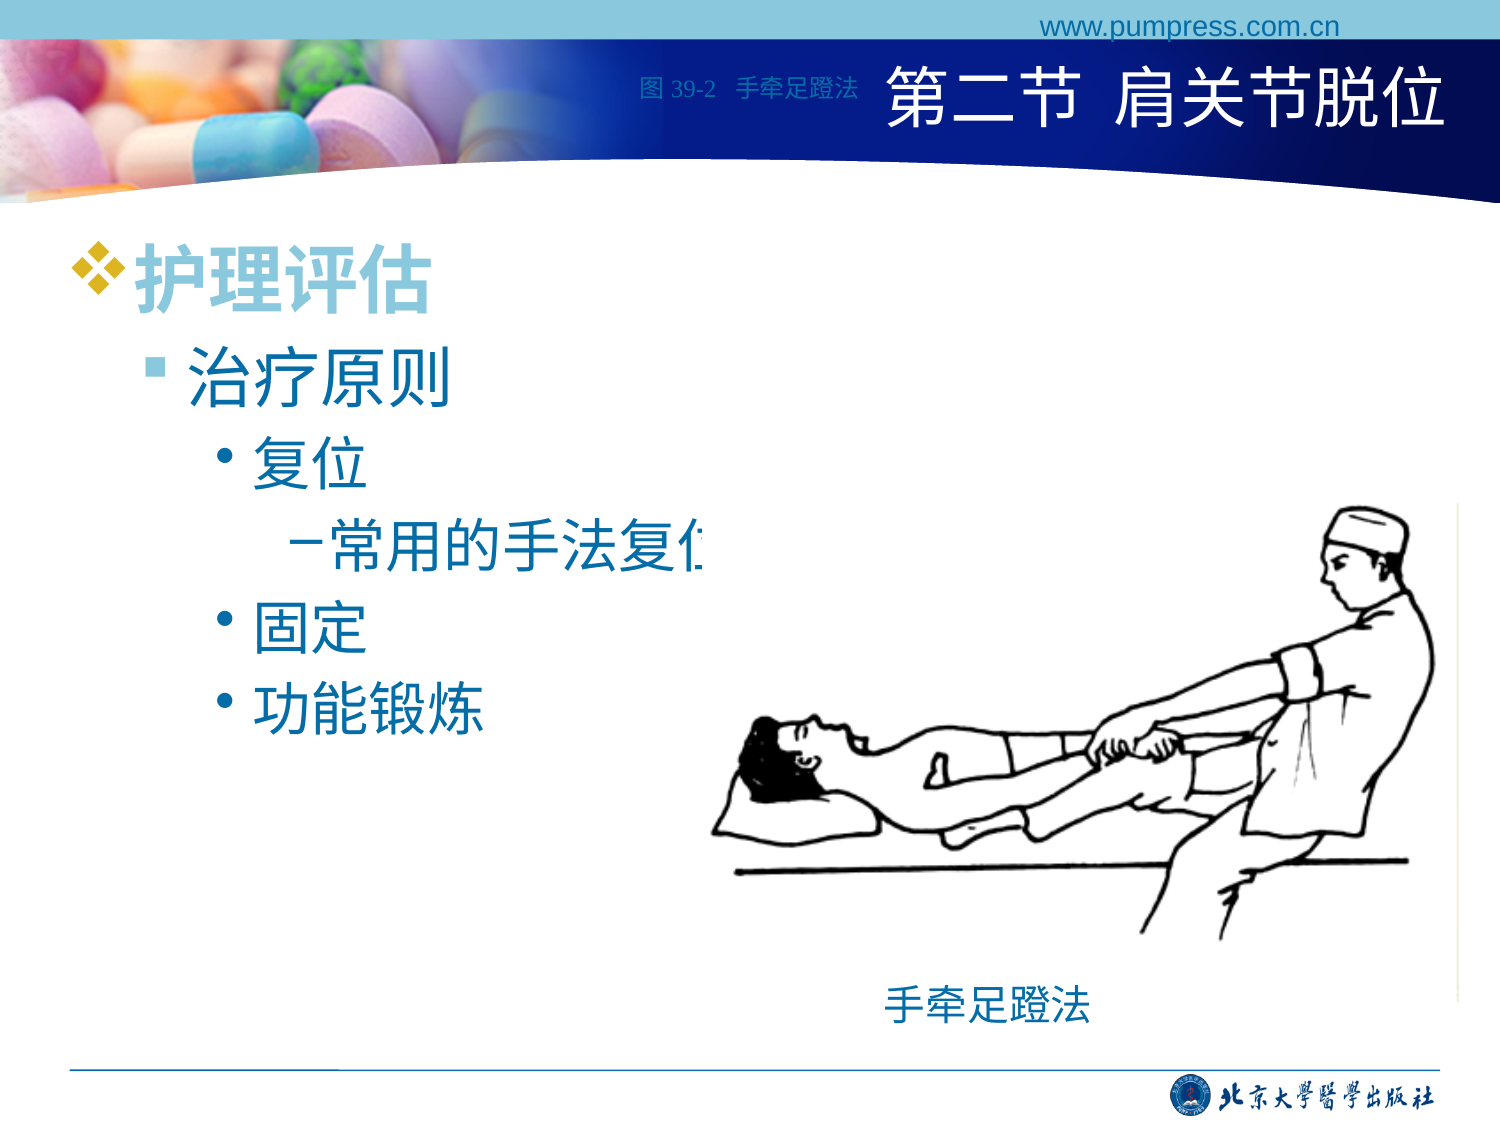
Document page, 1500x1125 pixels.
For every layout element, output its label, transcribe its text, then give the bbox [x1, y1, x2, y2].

picture [702, 503, 1459, 1003]
picture [0, 75, 1500, 203]
text_box [0, 0, 1500, 75]
picture [1170, 1074, 1436, 1118]
list 护理评估 治疗原则 复位 常用的手法复位有手牵足蹬法 固定 功能锻炼 [49, 224, 1463, 1026]
title 第二节 肩关节脱位 [137, 75, 1463, 143]
text_box 图39-2 手牵足蹬法 [624, 40, 876, 111]
text_box 手牵足蹬法 [869, 1012, 1108, 1037]
